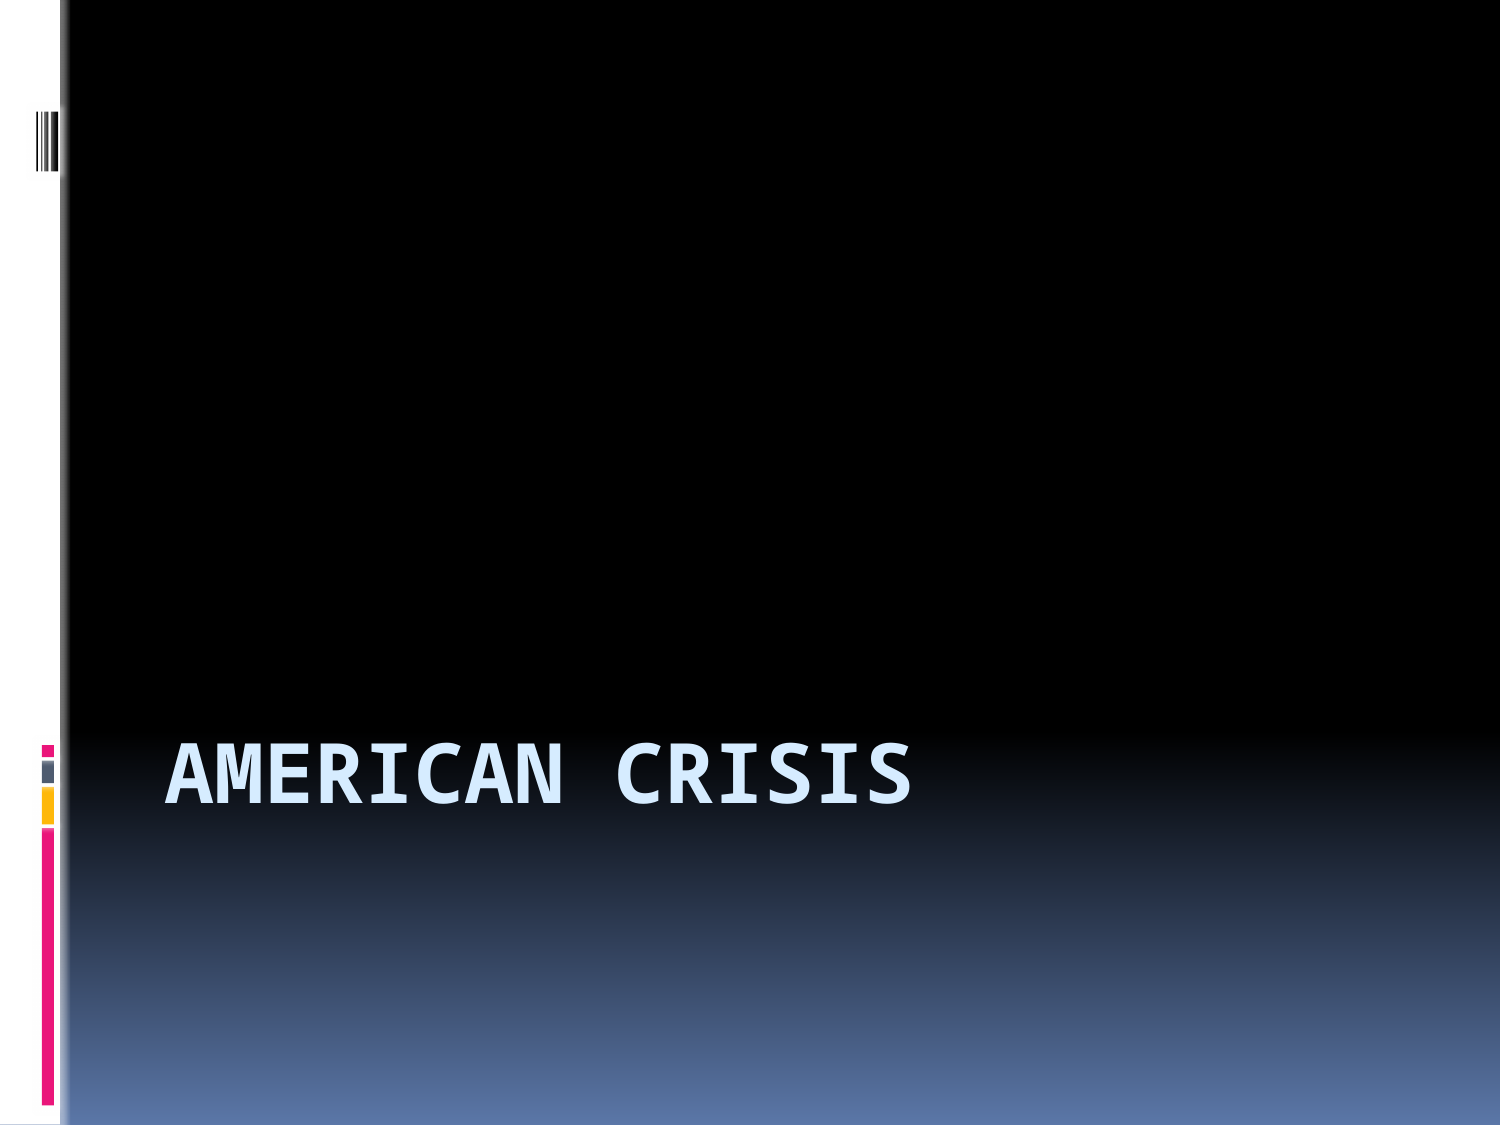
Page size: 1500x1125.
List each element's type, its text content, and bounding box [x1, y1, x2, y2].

title American Crisis [150, 712, 1425, 1037]
